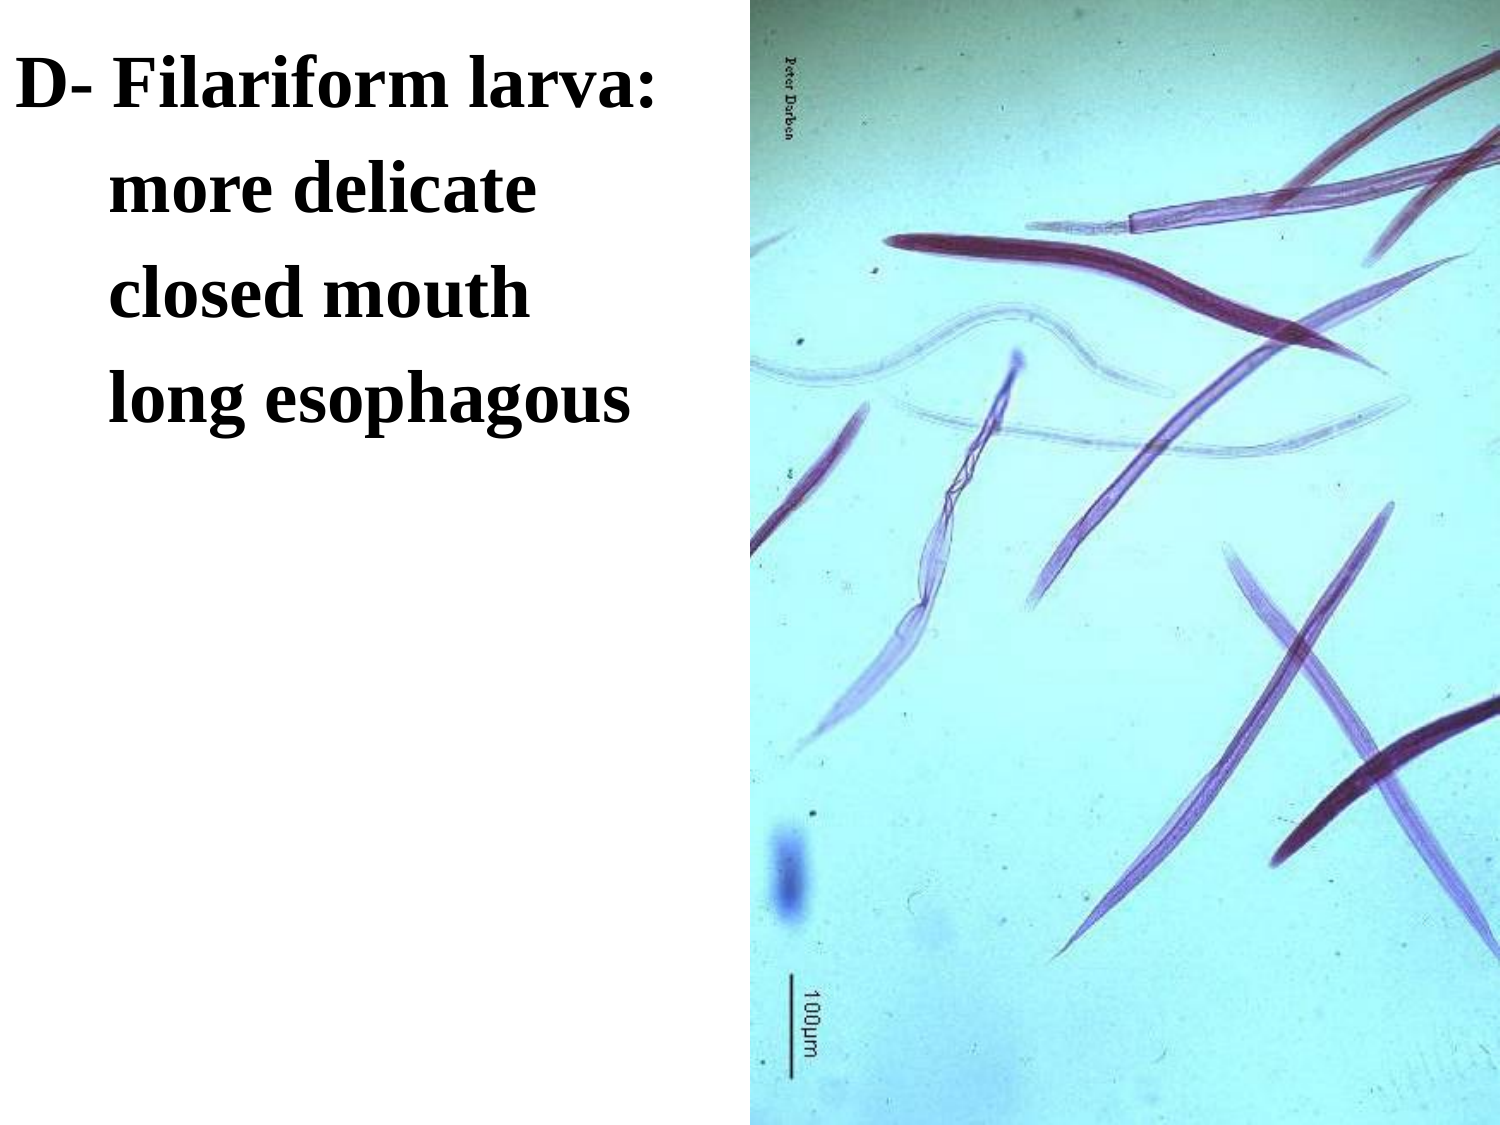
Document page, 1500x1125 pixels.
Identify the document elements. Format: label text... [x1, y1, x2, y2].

list D- Filariform larva: more delicate closed mouth long esophagous [0, 24, 738, 888]
picture [749, 0, 1500, 1125]
